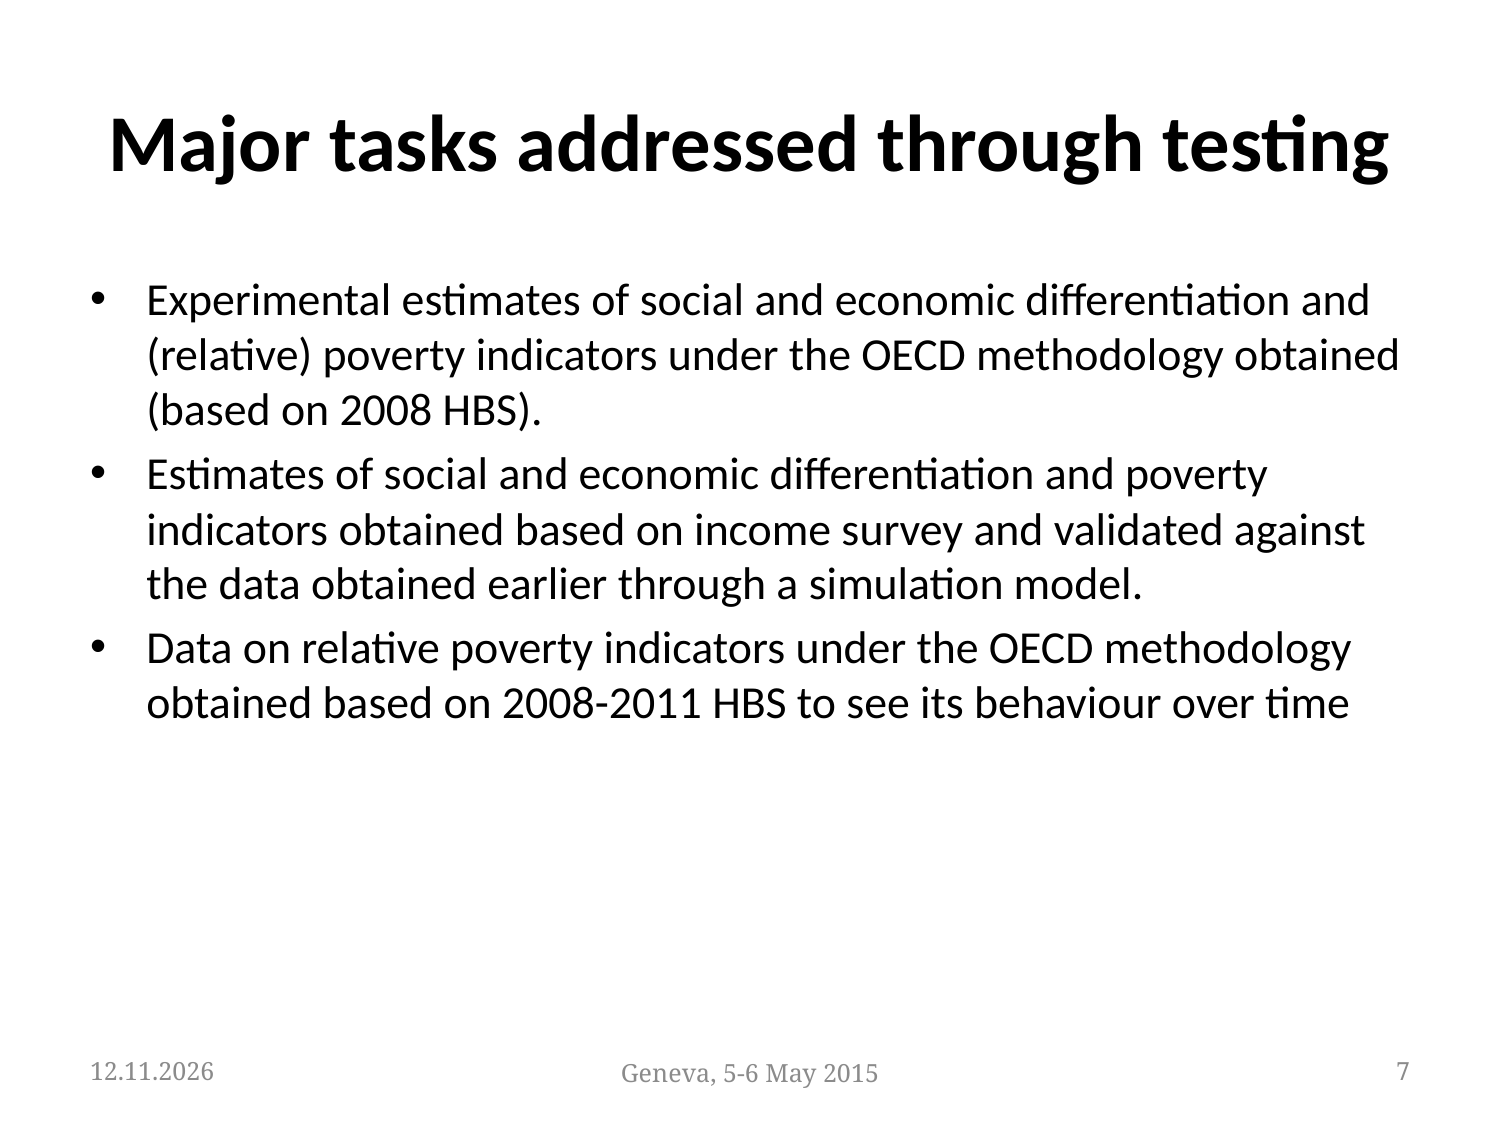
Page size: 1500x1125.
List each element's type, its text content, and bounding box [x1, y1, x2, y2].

slide_number 7 [1074, 1042, 1425, 1103]
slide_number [75, 1042, 425, 1103]
title Major tasks addressed through testing [75, 45, 1425, 233]
footer Geneva, 5-6 May 2015 [512, 1042, 988, 1103]
list Experimental estimates of social and economic differentiation and (relative) poverty indicators under the OECD methodology obtained (based on 2008 HBS). Estimates of social and economic differentiation and poverty indicators obtained based on income survey and validated against the data obtained earlier through a simulation model. Data on relative poverty indicators under the OECD methodology obtained based on 2008-2011 HBS to see its behaviour over time [75, 262, 1425, 1005]
